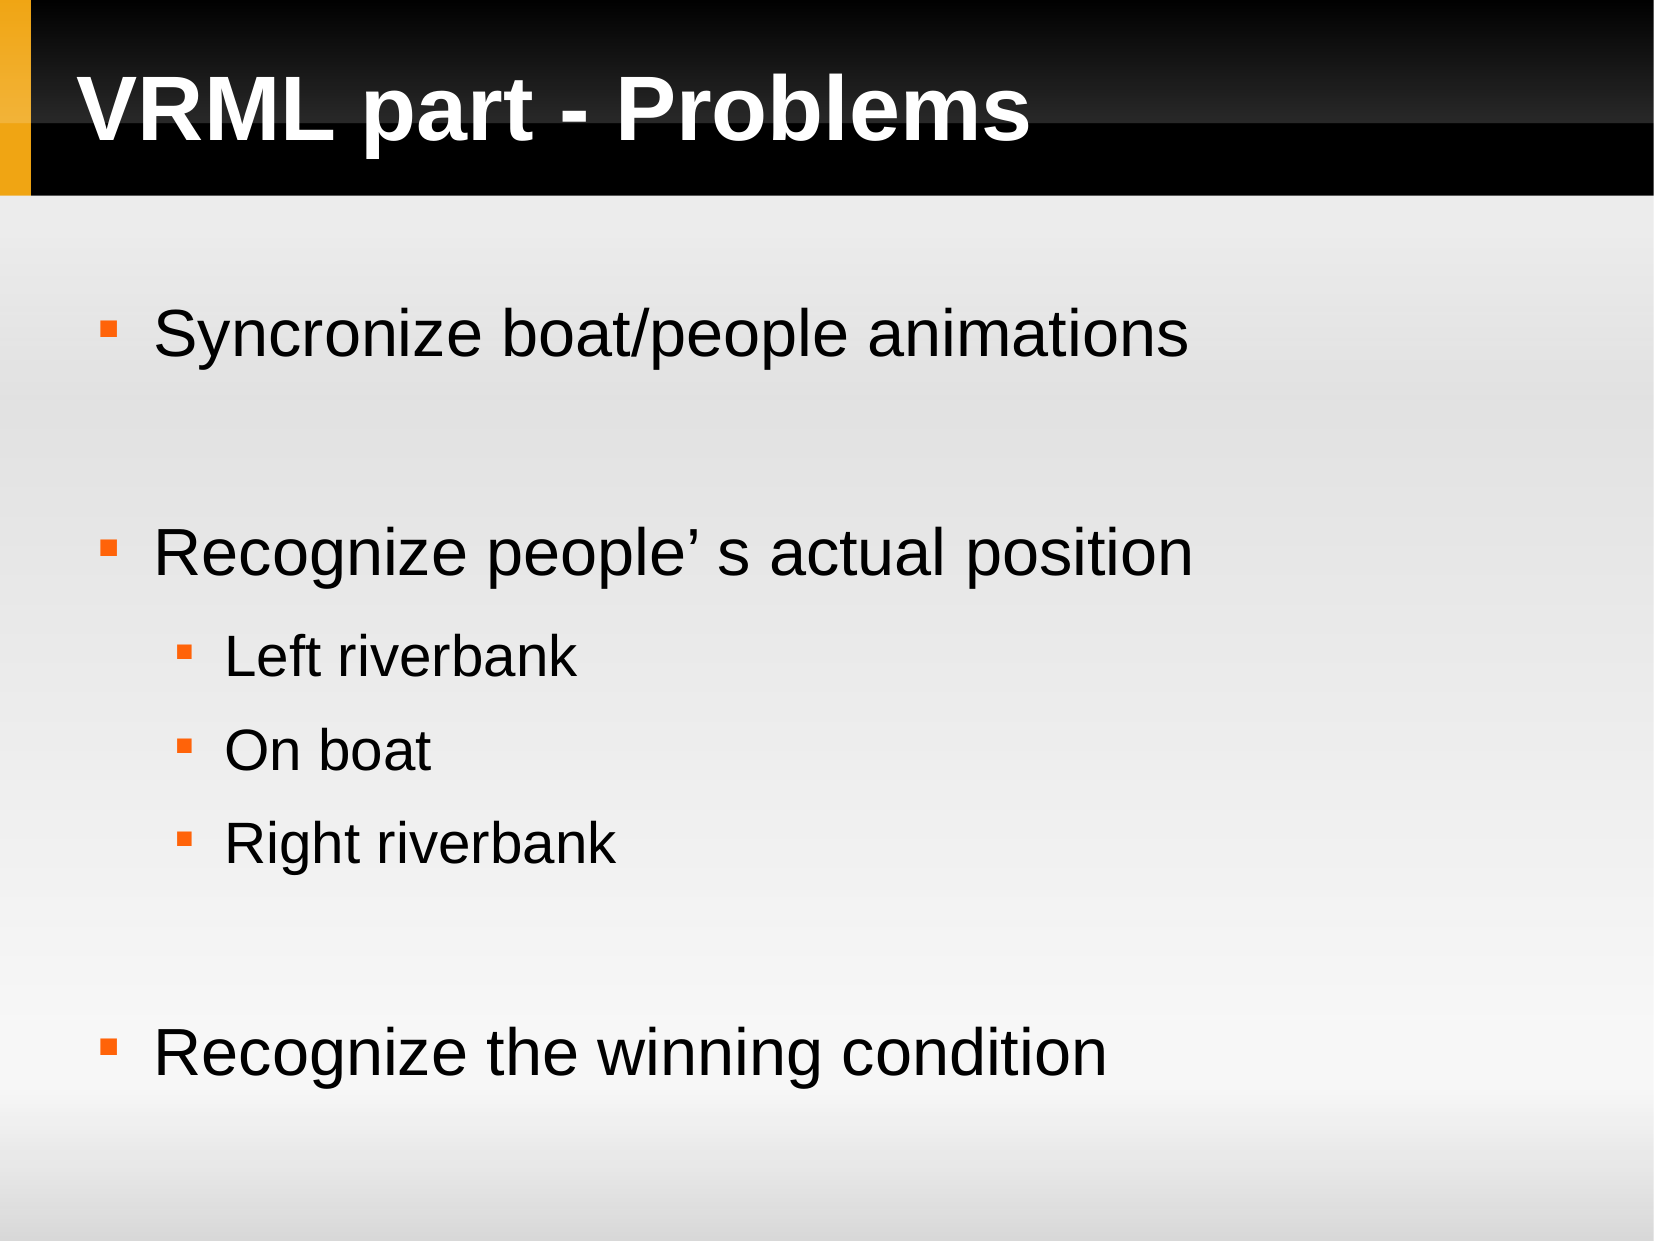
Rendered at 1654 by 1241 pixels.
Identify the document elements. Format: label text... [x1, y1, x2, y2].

title VRML part - Problems [76, 7, 1565, 200]
picture [0, 0, 1654, 1241]
list Syncronize boat/people animations Recognize people’ s actual position Left riverbank On boat Right riverbank Recognize the winning condition [82, 290, 1571, 1094]
